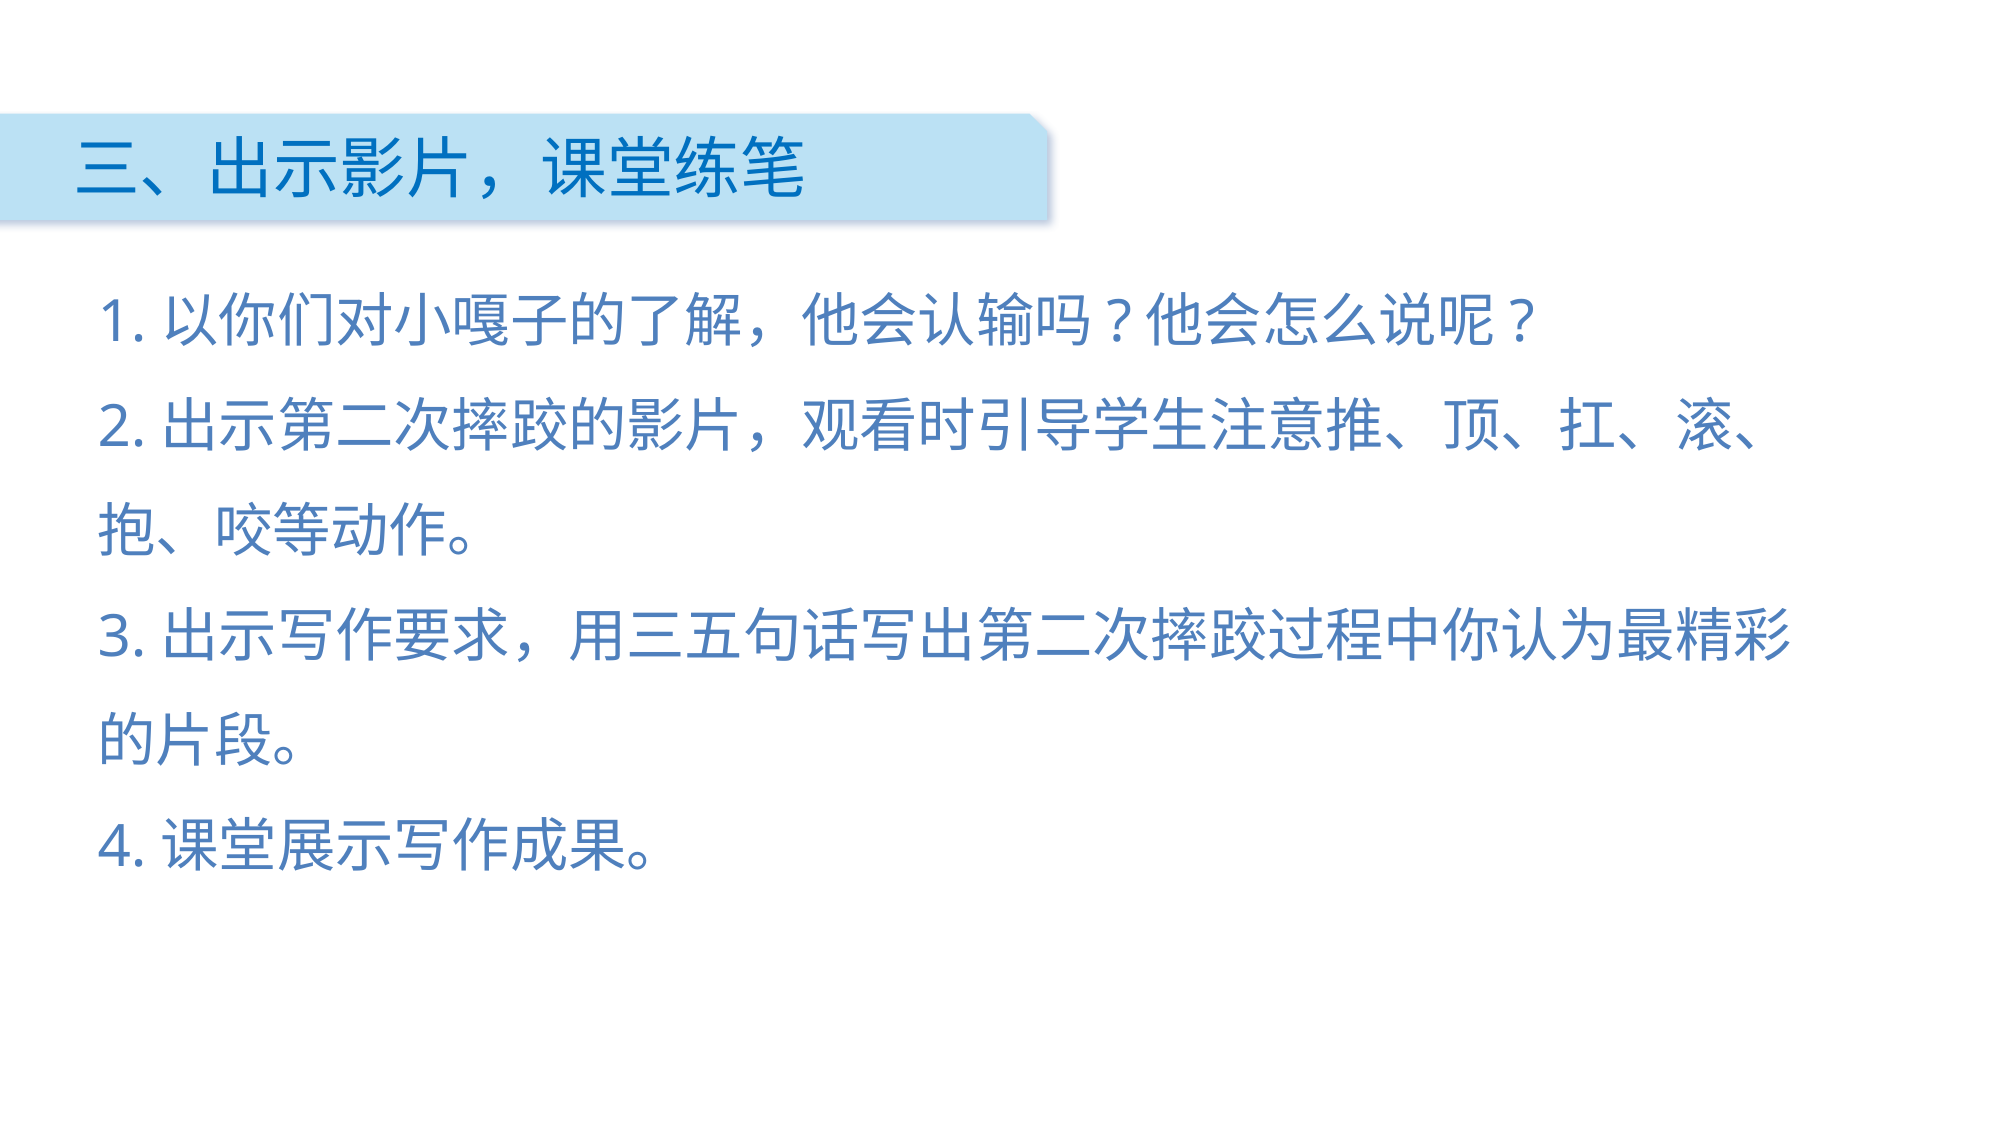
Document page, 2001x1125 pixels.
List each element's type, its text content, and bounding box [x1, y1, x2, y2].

text_box 三、出示影片，课堂练笔 [58, 118, 823, 214]
text_box [0, 112, 1049, 222]
text_box 1.以你们对小嘎子的了解，他会认输吗?他会怎么说呢? 2.出示第二次摔跤的影片，观看时引导学生注意推、顶、扛、滚、抱、咬等动作。 3.出示写作要求，用三五句话写出第二次摔跤过程中你认为最精彩的片段。 4.课堂展示写作成果。 [83, 240, 1835, 885]
